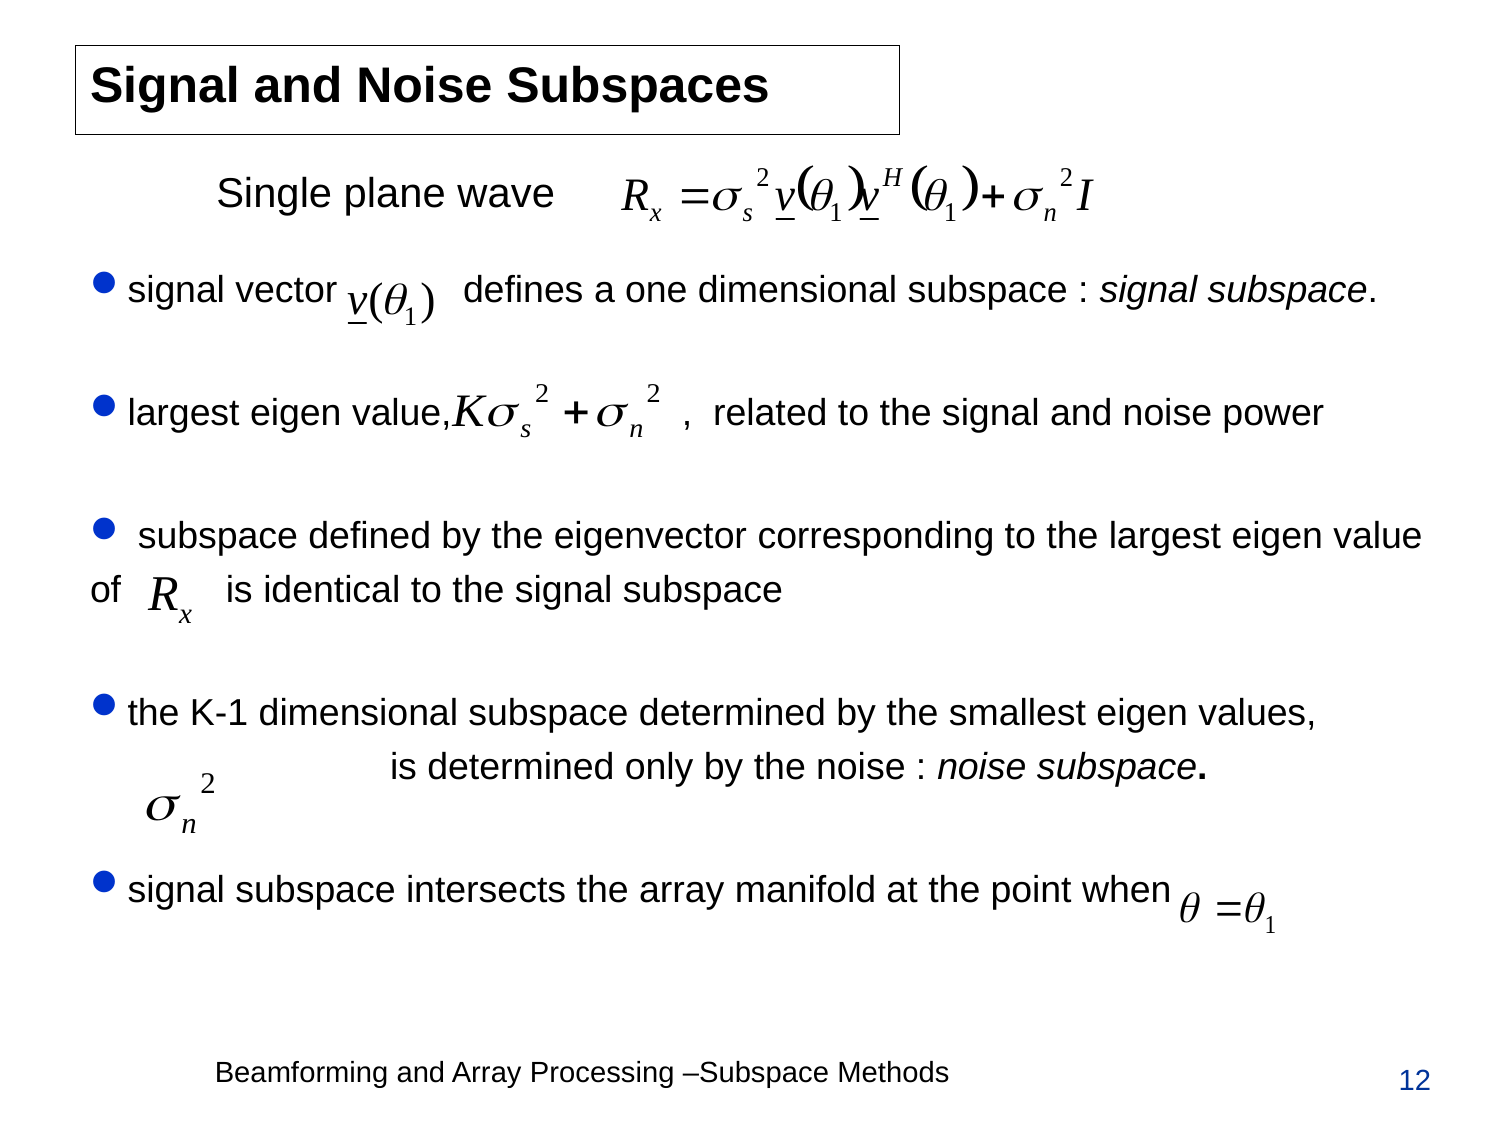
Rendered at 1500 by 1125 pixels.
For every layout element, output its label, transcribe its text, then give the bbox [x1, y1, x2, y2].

list signal vector defines a one dimensional subspace : signal subspace. largest eigen value, , related to the signal and noise power subspace defined by the eigenvector corresponding to the largest eigen value of is identical to the signal subspace the K-1 dimensional subspace determined by the smallest eigen values, is determined only by the noise : noise subspace. signal subspace intersects the array manifold at the point when [75, 195, 1444, 1056]
title Signal and Noise Subspaces [75, 45, 900, 135]
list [138, 560, 202, 636]
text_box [613, 155, 1106, 234]
slide_number 12 [1207, 1055, 1447, 1102]
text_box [443, 371, 670, 450]
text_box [1174, 877, 1283, 941]
text_box Single plane wave [201, 158, 582, 223]
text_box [138, 760, 228, 847]
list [340, 268, 444, 334]
